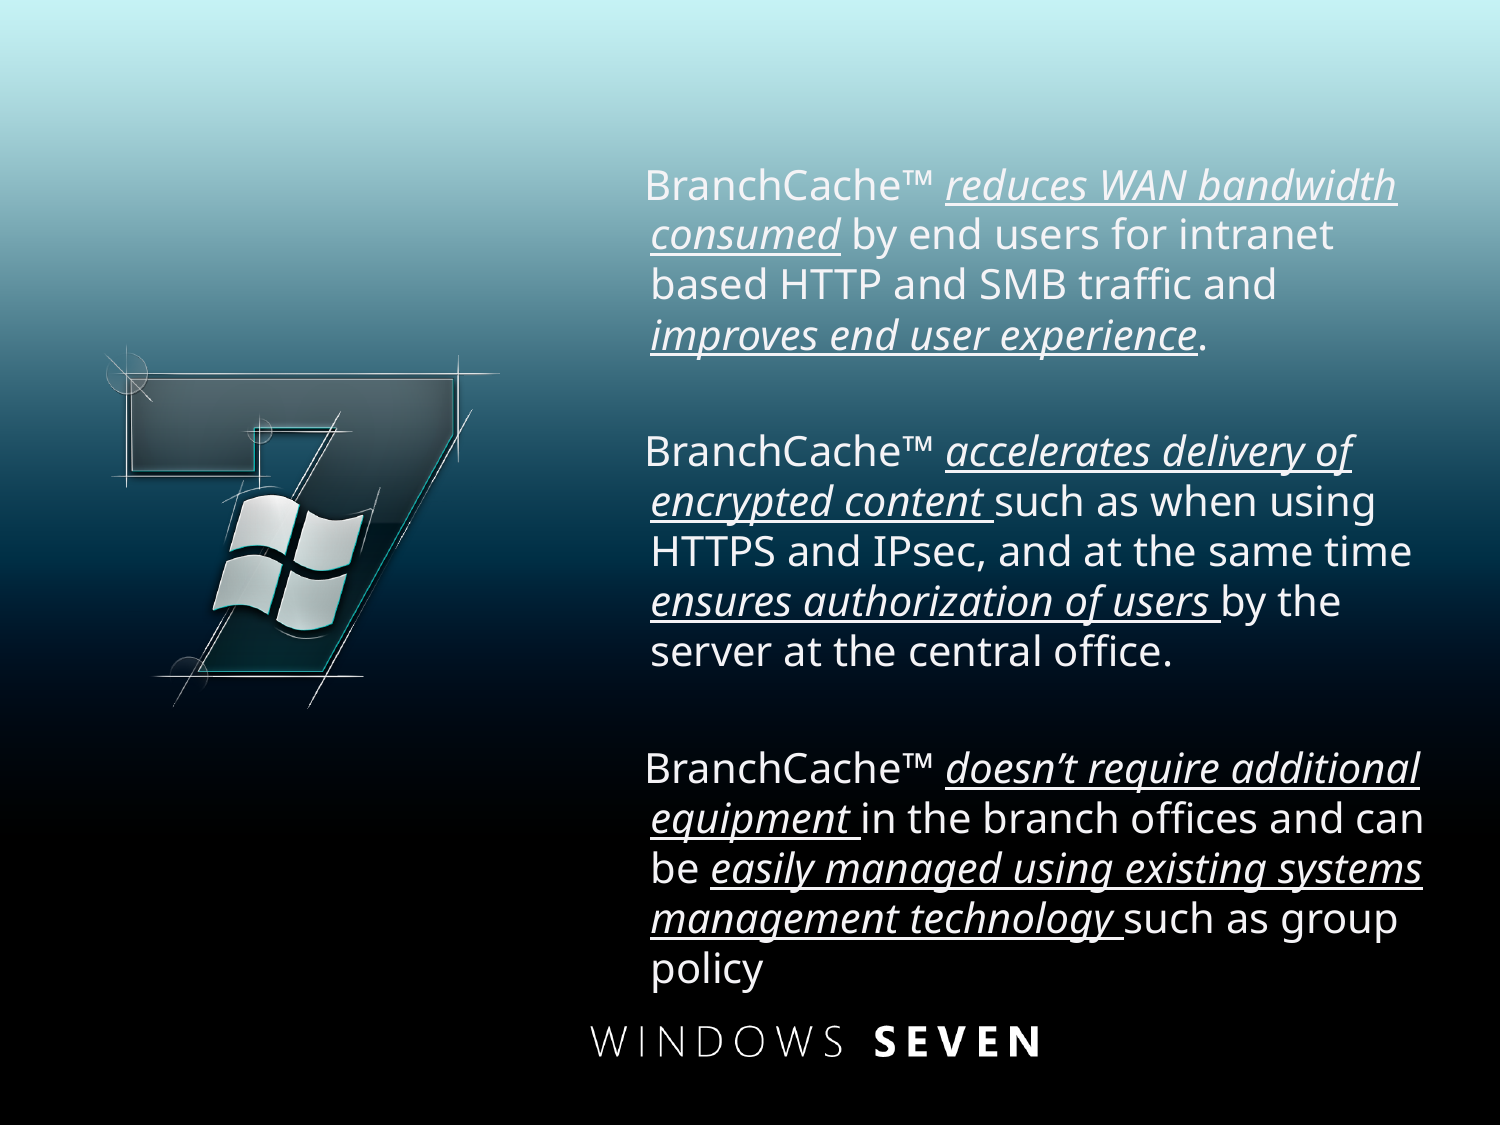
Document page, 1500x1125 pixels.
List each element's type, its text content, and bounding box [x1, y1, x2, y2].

list BranchCache™ reduces WAN bandwidth consumed by end users for intranet based HTTP and SMB traffic and improves end user experience. BranchCache™ accelerates delivery of encrypted content such as when using HTTPS and IPsec, and at the same time ensures authorization of users by the server at the central office. BranchCache™ doesn’t require additional equipment in the branch offices and can be easily managed using existing systems management technology such as group policy [587, 99, 1451, 988]
picture [0, 0, 1500, 1125]
